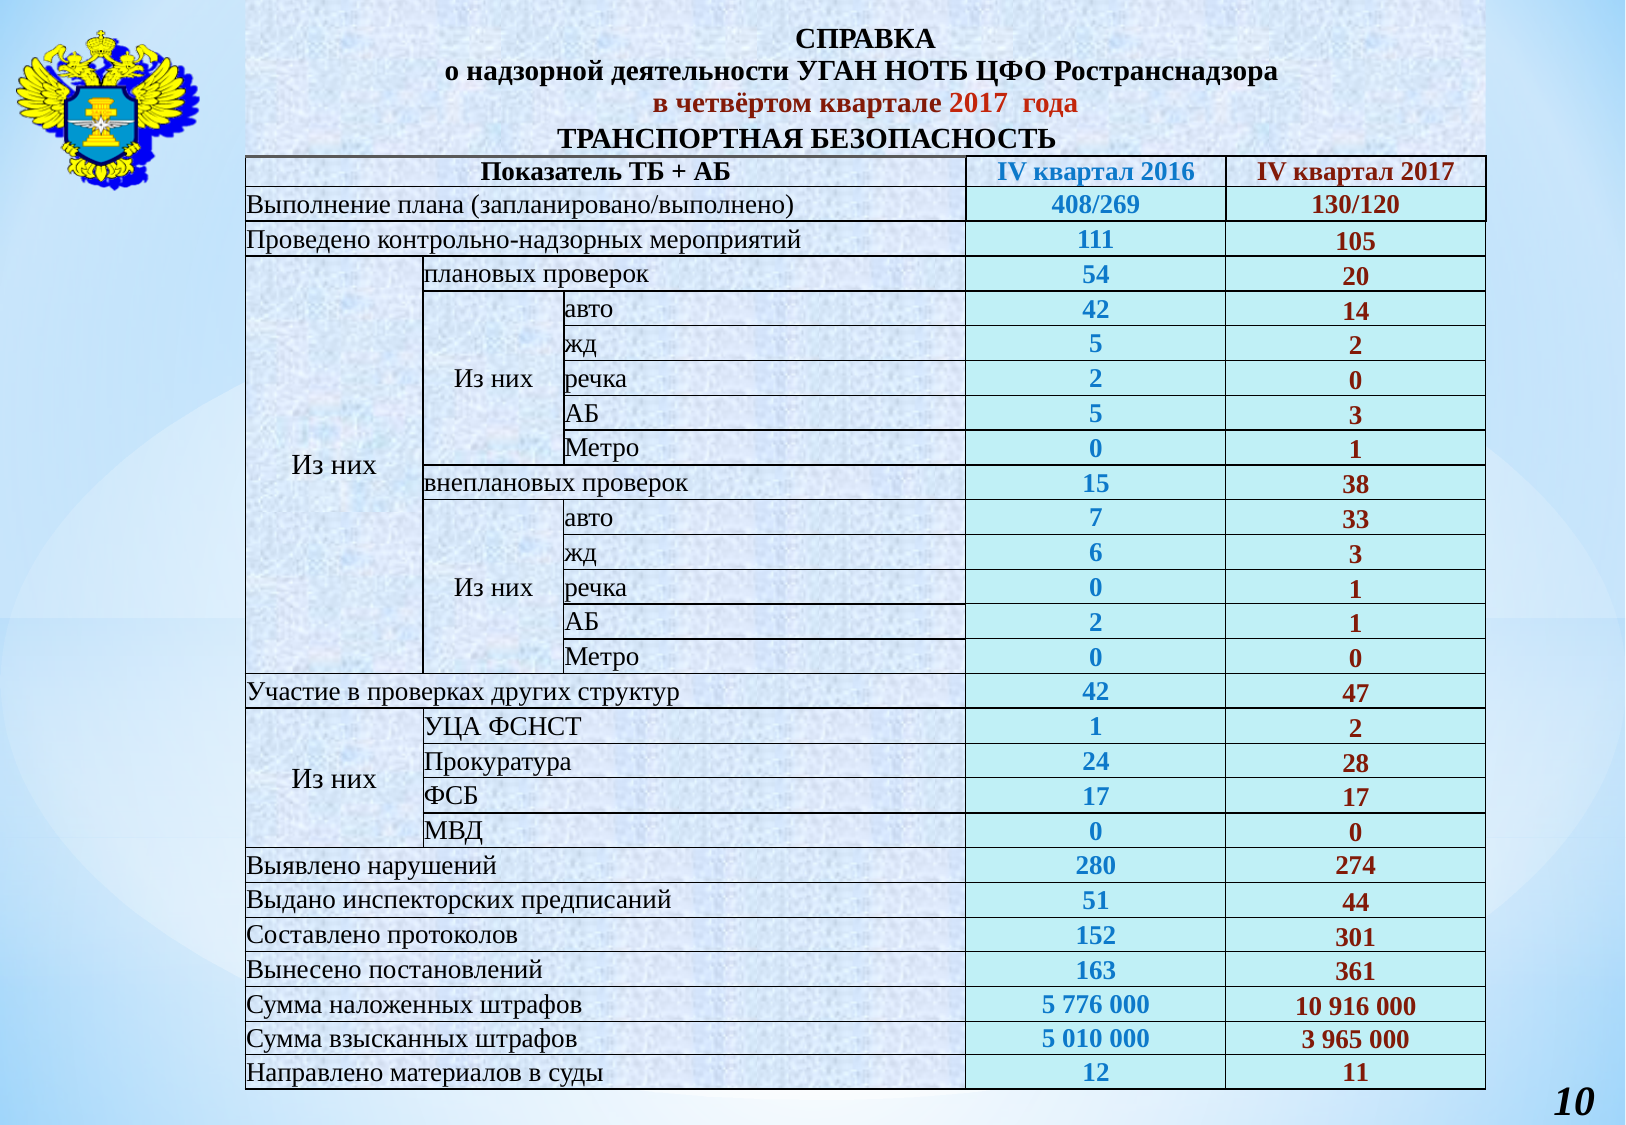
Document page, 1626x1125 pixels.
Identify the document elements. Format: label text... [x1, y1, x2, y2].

table_cell 42 [966, 292, 1225, 325]
table_cell 152 [966, 918, 1225, 951]
text_box 10 [1521, 1072, 1625, 1125]
table_cell 24 [966, 744, 1225, 777]
table_cell 280 [966, 848, 1225, 882]
table_cell 1 [1226, 570, 1485, 603]
table_cell Метро [564, 640, 965, 673]
table_cell речка [564, 570, 965, 603]
table_header СПРАВКА о надзорной деятельности УГАН НОТБ ЦФО Ространснадзора в четвёртом квартале 2017 года ТРАНСПОРТНАЯ БЕЗОПАСНОСТЬ [245, 0, 1486, 155]
table_cell Из них [424, 500, 563, 673]
table_cell ФСБ [424, 778, 965, 812]
table_cell 3 [1226, 535, 1485, 569]
table_cell жд [565, 326, 965, 360]
table_cell Выдано инспекторских предписаний [246, 883, 965, 917]
table_cell 12 [966, 1055, 1225, 1088]
table_cell Из них [246, 257, 422, 673]
table_cell 2 [1226, 326, 1485, 360]
table_cell 0 [966, 570, 1225, 603]
table_cell 111 [966, 222, 1225, 255]
table_cell Показатель ТБ + АБ [246, 164, 965, 186]
table_cell Составлено протоколов [246, 918, 965, 951]
table_cell 2 [966, 604, 1225, 638]
table_cell 1 [966, 709, 1225, 743]
table_cell 42 [966, 674, 1225, 707]
table_cell Выполнение плана (запланировано/выполнено) [246, 187, 965, 220]
table_cell 301 [1226, 918, 1485, 951]
table_cell 1 [1226, 431, 1485, 464]
table_cell Вынесено постановлений [246, 952, 965, 986]
table_cell 130/120 [1227, 187, 1485, 220]
table_cell 5 [966, 396, 1225, 429]
table_cell АБ [564, 605, 965, 638]
table_cell авто [565, 292, 965, 325]
table_cell 28 [1226, 744, 1485, 777]
table_cell 20 [1226, 257, 1485, 290]
table_cell 47 [1226, 674, 1485, 707]
table_cell 1 [1226, 604, 1485, 638]
table_cell 163 [966, 952, 1225, 986]
table_cell 2 [1226, 709, 1485, 743]
table_cell 38 [1226, 466, 1485, 499]
table_cell 10 916 000 [1226, 987, 1485, 1021]
table_cell 17 [1226, 778, 1485, 812]
table_cell плановых проверок [424, 257, 965, 290]
table_cell Сумма взысканных штрафов [246, 1022, 965, 1054]
table_cell Сумма наложенных штрафов [246, 987, 965, 1021]
table_cell авто [564, 500, 965, 534]
table_cell 408/269 [967, 187, 1225, 220]
table_cell 14 [1226, 292, 1485, 325]
table_cell 54 [966, 257, 1225, 290]
table_cell 0 [966, 431, 1225, 464]
table_cell 7 [966, 500, 1225, 534]
table_cell IV квартал 2016 [967, 157, 1225, 186]
table_cell 11 [1226, 1055, 1485, 1088]
table_cell Из них [424, 292, 563, 464]
table_cell 17 [966, 778, 1225, 812]
table_cell Метро [565, 431, 965, 464]
table_cell 5 010 000 [966, 1022, 1225, 1054]
table_cell жд [564, 535, 965, 569]
table_cell 2 [966, 361, 1225, 395]
table_cell МВД [424, 814, 965, 847]
table_cell 51 [966, 883, 1225, 917]
table_cell 0 [1226, 361, 1485, 395]
table_cell 0 [1226, 814, 1485, 847]
table_cell Прокуратура [424, 744, 965, 777]
table_cell Из них [246, 709, 423, 847]
table_cell 6 [966, 535, 1225, 569]
table_cell АБ [565, 396, 965, 429]
picture [16, 30, 200, 192]
table_cell 105 [1226, 222, 1485, 255]
table_cell 274 [1226, 848, 1485, 882]
table_cell 0 [966, 639, 1225, 673]
table_cell Выявлено нарушений [246, 848, 965, 882]
table_cell 5 776 000 [966, 987, 1225, 1021]
table_cell 0 [1226, 639, 1485, 673]
table_cell 44 [1226, 883, 1485, 917]
table_cell речка [565, 361, 965, 395]
table_cell Проведено контрольно-надзорных мероприятий [246, 222, 965, 255]
table_cell 3 [1226, 396, 1485, 429]
table_cell 5 [966, 326, 1225, 360]
table_cell УЦА ФСНСТ [424, 709, 965, 743]
table_cell Участие в проверках других структур [246, 674, 965, 707]
table_cell 15 [966, 466, 1225, 499]
table_cell 0 [966, 814, 1225, 847]
table_cell 33 [1226, 500, 1485, 534]
table_cell 361 [1226, 952, 1485, 986]
table_cell Направлено материалов в суды [246, 1055, 965, 1088]
table_cell внеплановых проверок [424, 466, 965, 499]
table_cell 3 965 000 [1226, 1022, 1485, 1054]
table_cell IV квартал 2017 [1227, 157, 1485, 186]
